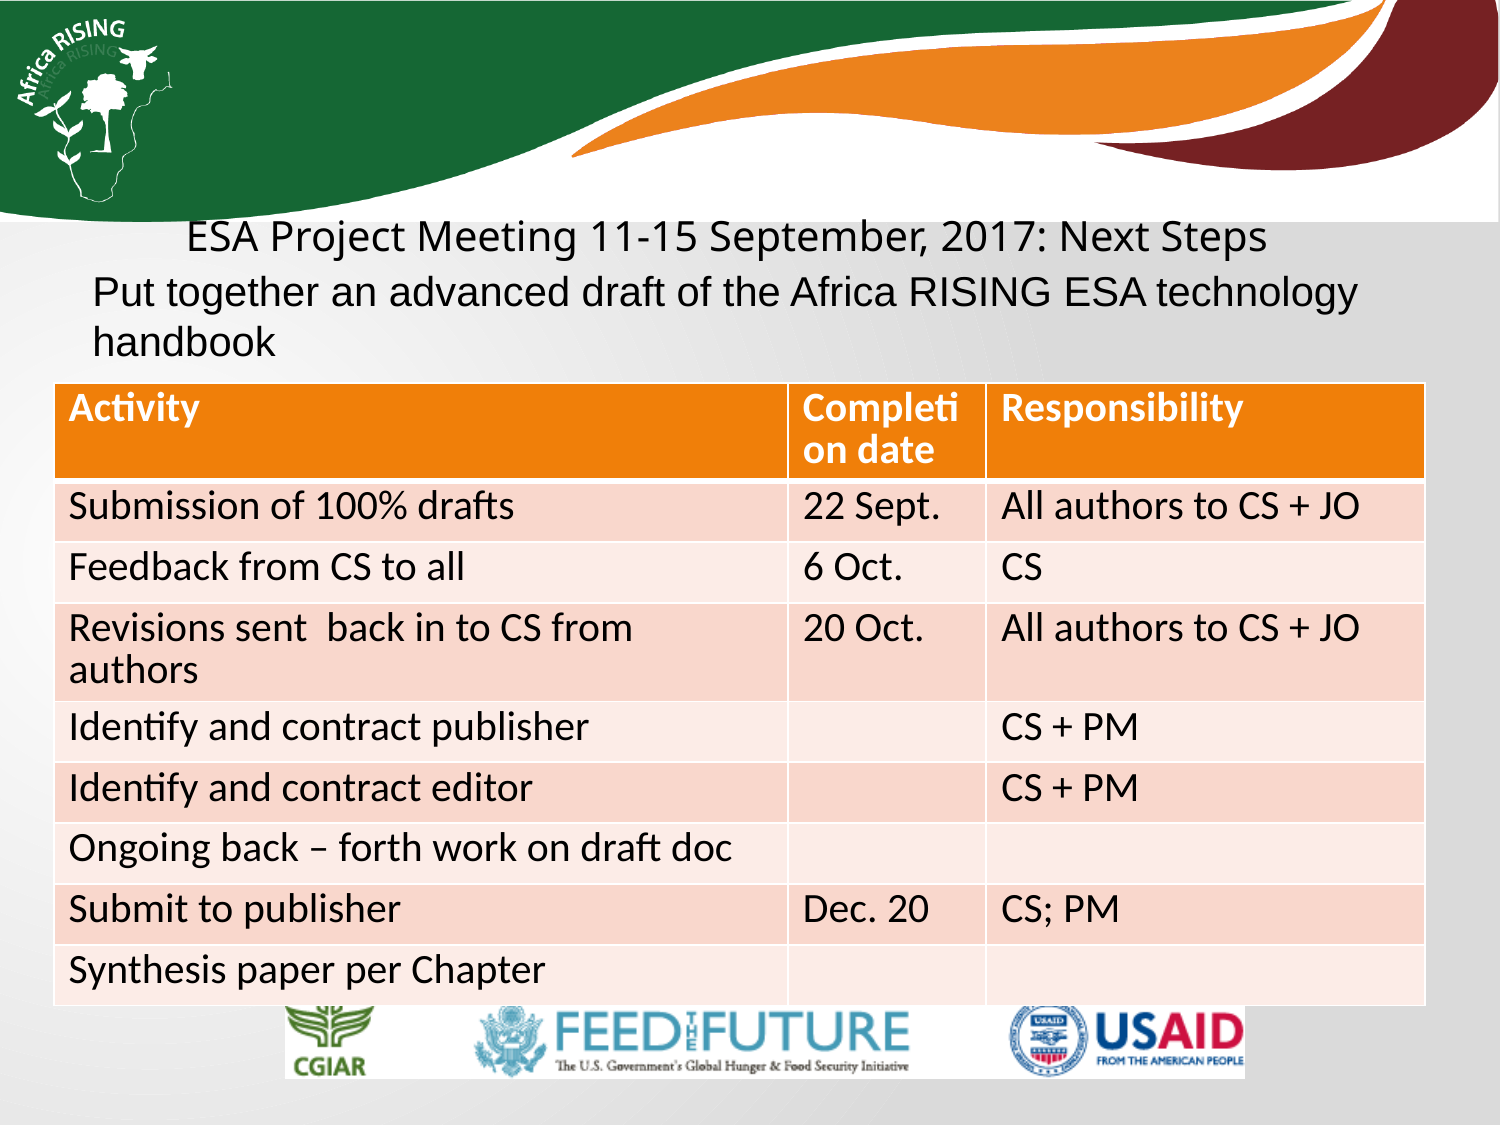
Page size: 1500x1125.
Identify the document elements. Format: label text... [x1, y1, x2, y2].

table_cell CS + PM [987, 702, 1424, 761]
table_cell CS + PM [987, 763, 1424, 822]
table_header Activity [55, 384, 787, 478]
picture [0, 0, 1499, 222]
list ESA Project Meeting 11-15 September, 2017: Next Steps [137, 202, 1307, 263]
table_header Responsibility [987, 384, 1424, 478]
list Put together an advanced draft of the Africa RISING ESA technology handbook [53, 260, 1401, 375]
table_cell Dec. 20 [789, 885, 985, 944]
table_cell CS [987, 543, 1424, 602]
table_cell Identify and contract publisher [55, 702, 787, 761]
table_cell 6 Oct. [789, 543, 985, 602]
table_cell 20 Oct. [789, 604, 985, 701]
table_cell Identify and contract editor [55, 763, 787, 822]
table_cell 22 Sept. [789, 484, 985, 541]
picture [285, 1006, 1245, 1079]
table_cell All authors to CS + JO [987, 604, 1424, 701]
table_cell [789, 824, 985, 883]
table_cell Revisions sent back in to CS from authors [55, 604, 787, 701]
table_cell [987, 946, 1424, 1005]
table_cell [987, 824, 1424, 883]
table_cell Submit to publisher [55, 885, 787, 944]
table_header Completion date [789, 384, 985, 478]
table_cell All authors to CS + JO [987, 484, 1424, 541]
table_cell Ongoing back – forth work on draft doc [55, 824, 787, 883]
table_cell Feedback from CS to all [55, 543, 787, 602]
table_cell [789, 946, 985, 1005]
table_cell [789, 763, 985, 822]
table_cell Synthesis paper per Chapter [55, 946, 787, 1005]
table_cell [789, 702, 985, 761]
table_cell Submission of 100% drafts [55, 484, 787, 541]
table_cell CS; PM [987, 885, 1424, 944]
